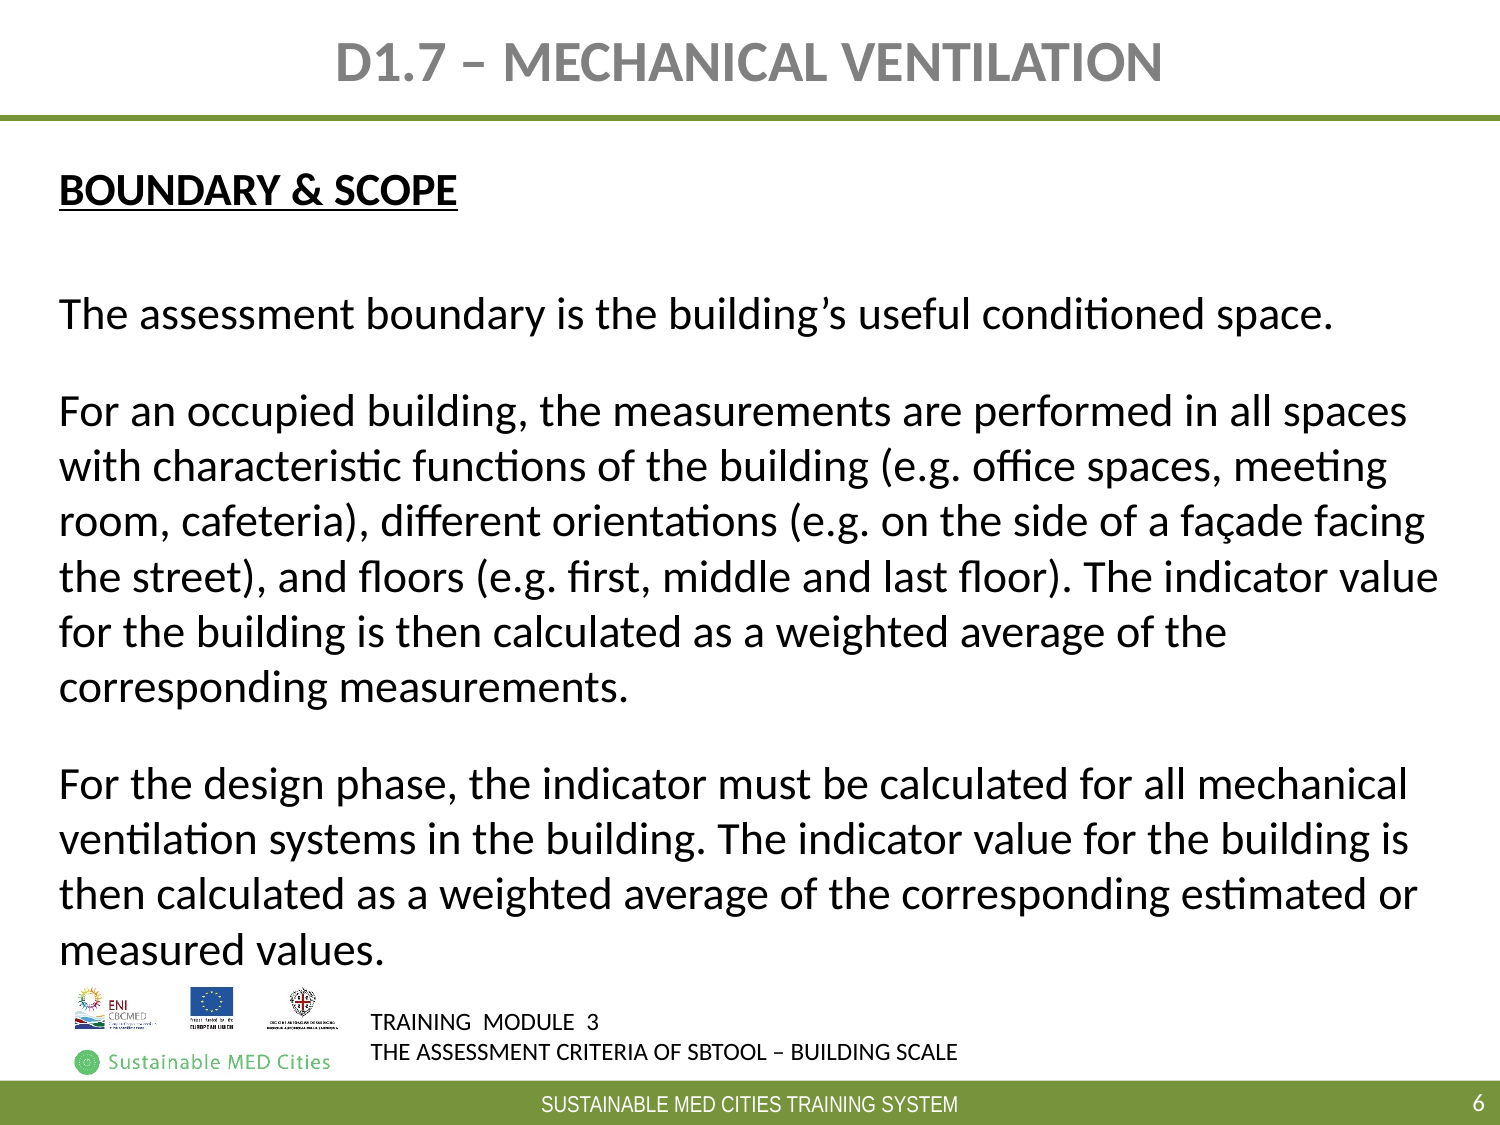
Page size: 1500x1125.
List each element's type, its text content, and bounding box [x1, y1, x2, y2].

slide_number 6 [1149, 1078, 1500, 1125]
text_box D1.7 – MECHANICAL VENTILATION [0, 0, 1500, 117]
picture [62, 983, 356, 1080]
list BOUNDARY & SCOPE The assessment boundary is the building’s useful conditioned space. For an occupied building, the measurements are performed in all spaces with characteristic functions of the building (e.g. office spaces, meeting room, cafeteria), different orientations (e.g. on the side of a façade facing the street), and floors (e.g. first, middle and last floor). The indicator value for the building is then calculated as a weighted average of the corresponding measurements. For the design phase, the indicator must be calculated for all mechanical ventilation systems in the building. The indicator value for the building is then calculated as a weighted average of the corresponding estimated or measured values. [43, 152, 1462, 983]
